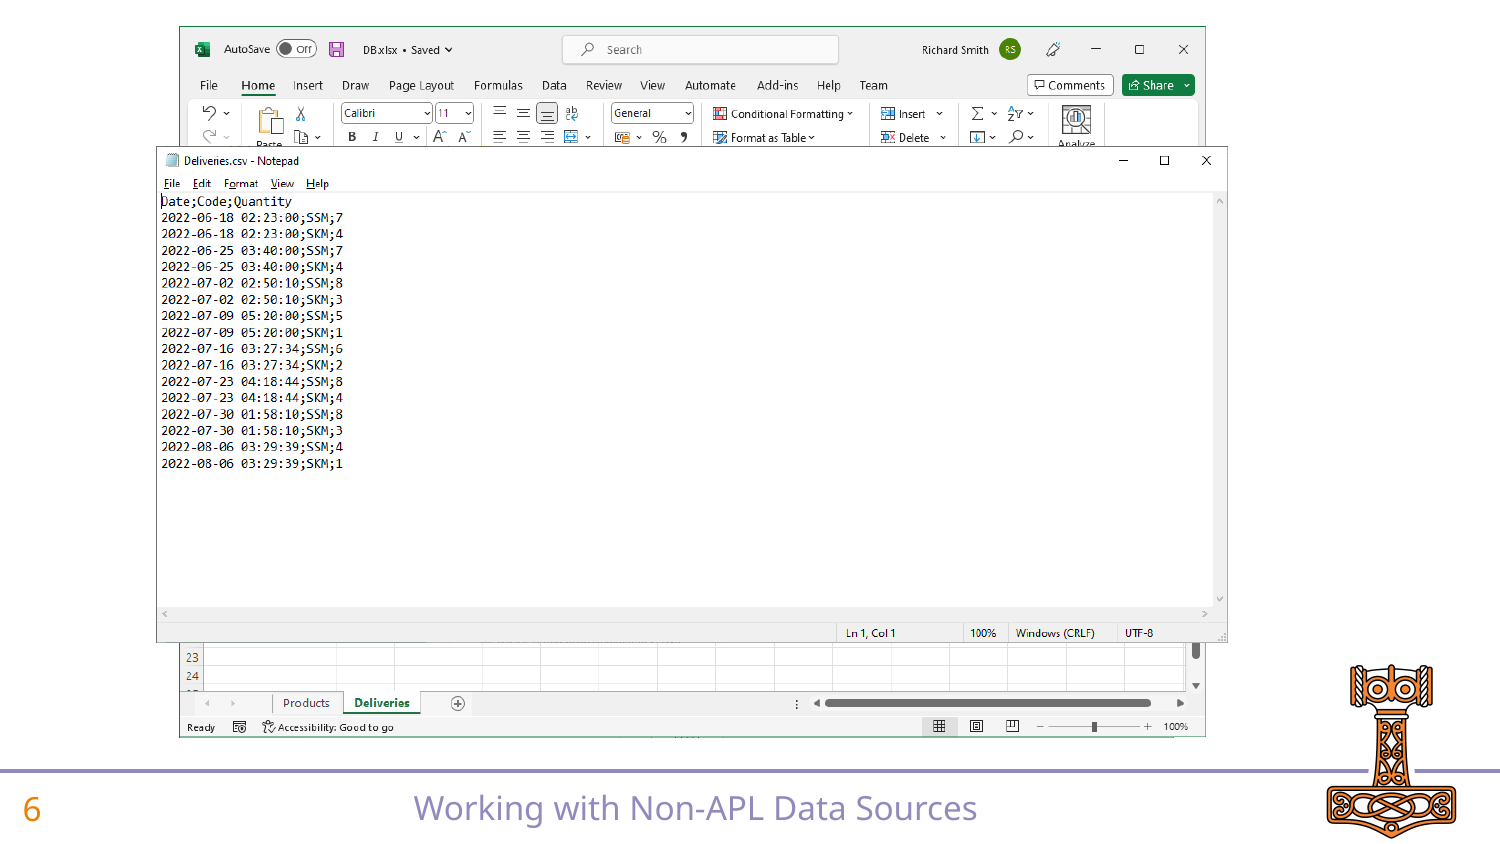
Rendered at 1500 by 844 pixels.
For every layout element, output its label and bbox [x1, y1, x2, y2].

picture [156, 26, 1228, 739]
picture [1320, 655, 1461, 844]
